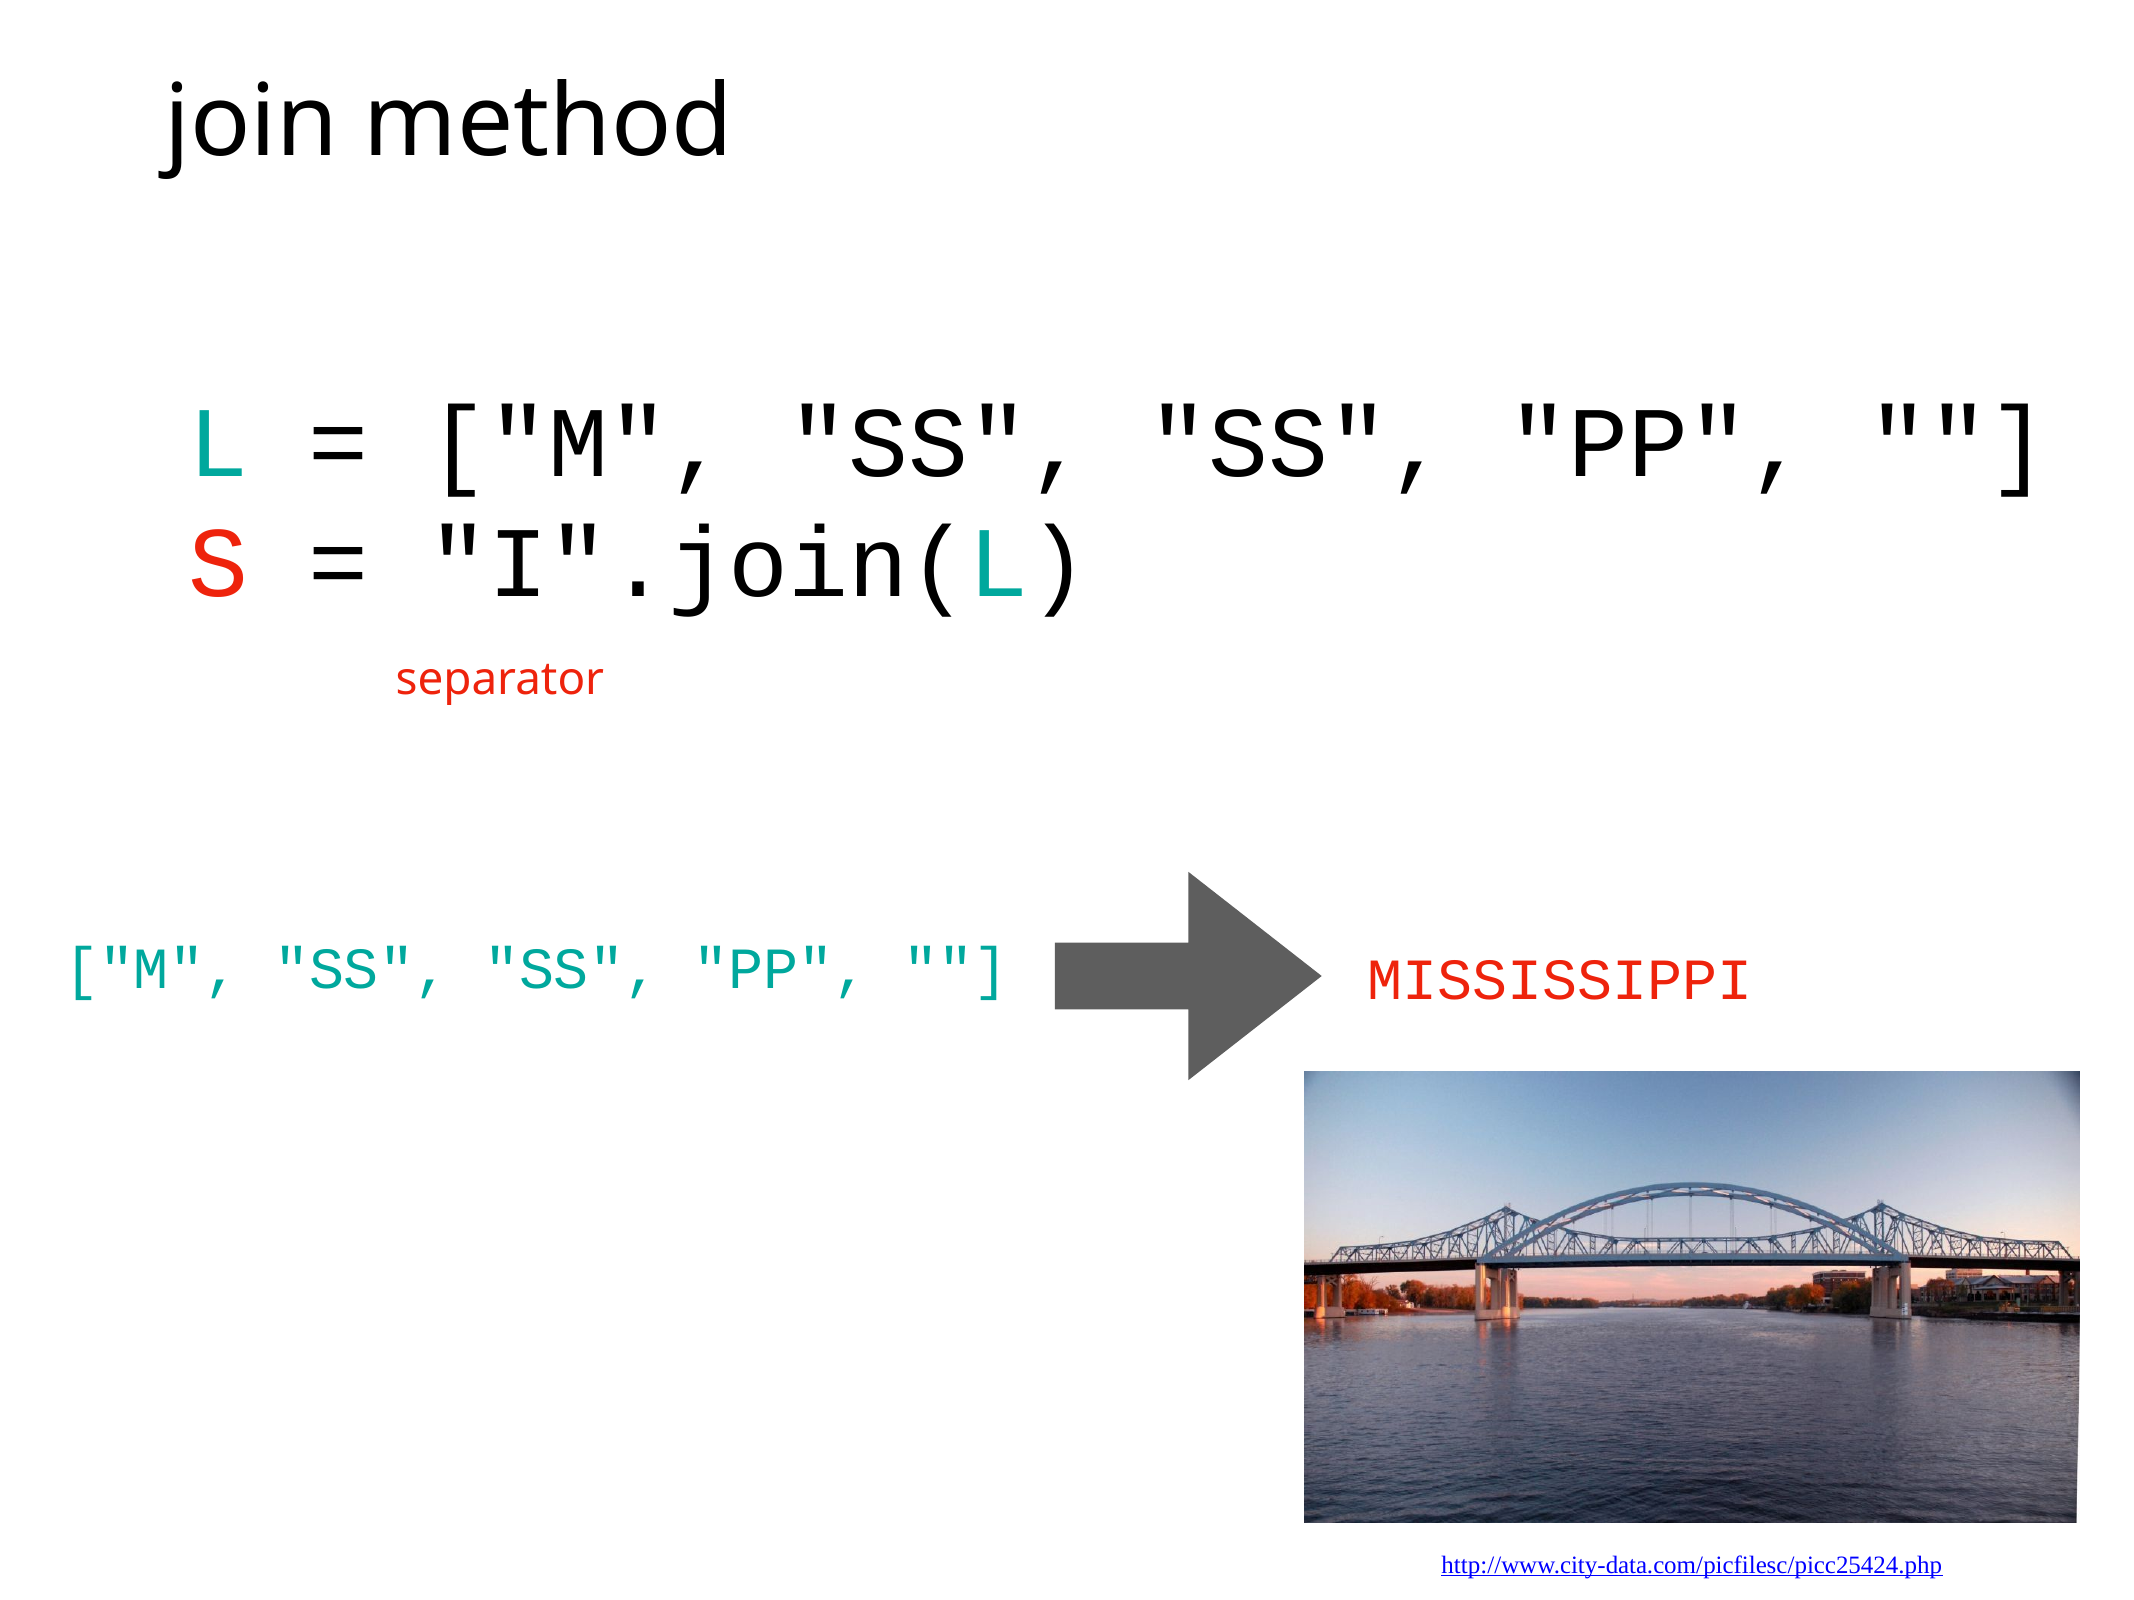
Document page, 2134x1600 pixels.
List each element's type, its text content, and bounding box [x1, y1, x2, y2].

text_box http://www.city-data.com/picfilesc/picc25424.php [1433, 1523, 1952, 1587]
text_box separator [387, 640, 613, 712]
title join method [155, 41, 1978, 191]
picture [1304, 1071, 2080, 1523]
text_box ["M", "SS", "SS", "PP", ""] [55, 922, 1018, 1009]
text_box L = ["M", "SS", "SS", "PP", ""] S = "I".join(L) [180, 368, 2058, 626]
text_box [1054, 871, 1322, 1081]
text_box MISSISSIPPI [1358, 932, 1761, 1020]
